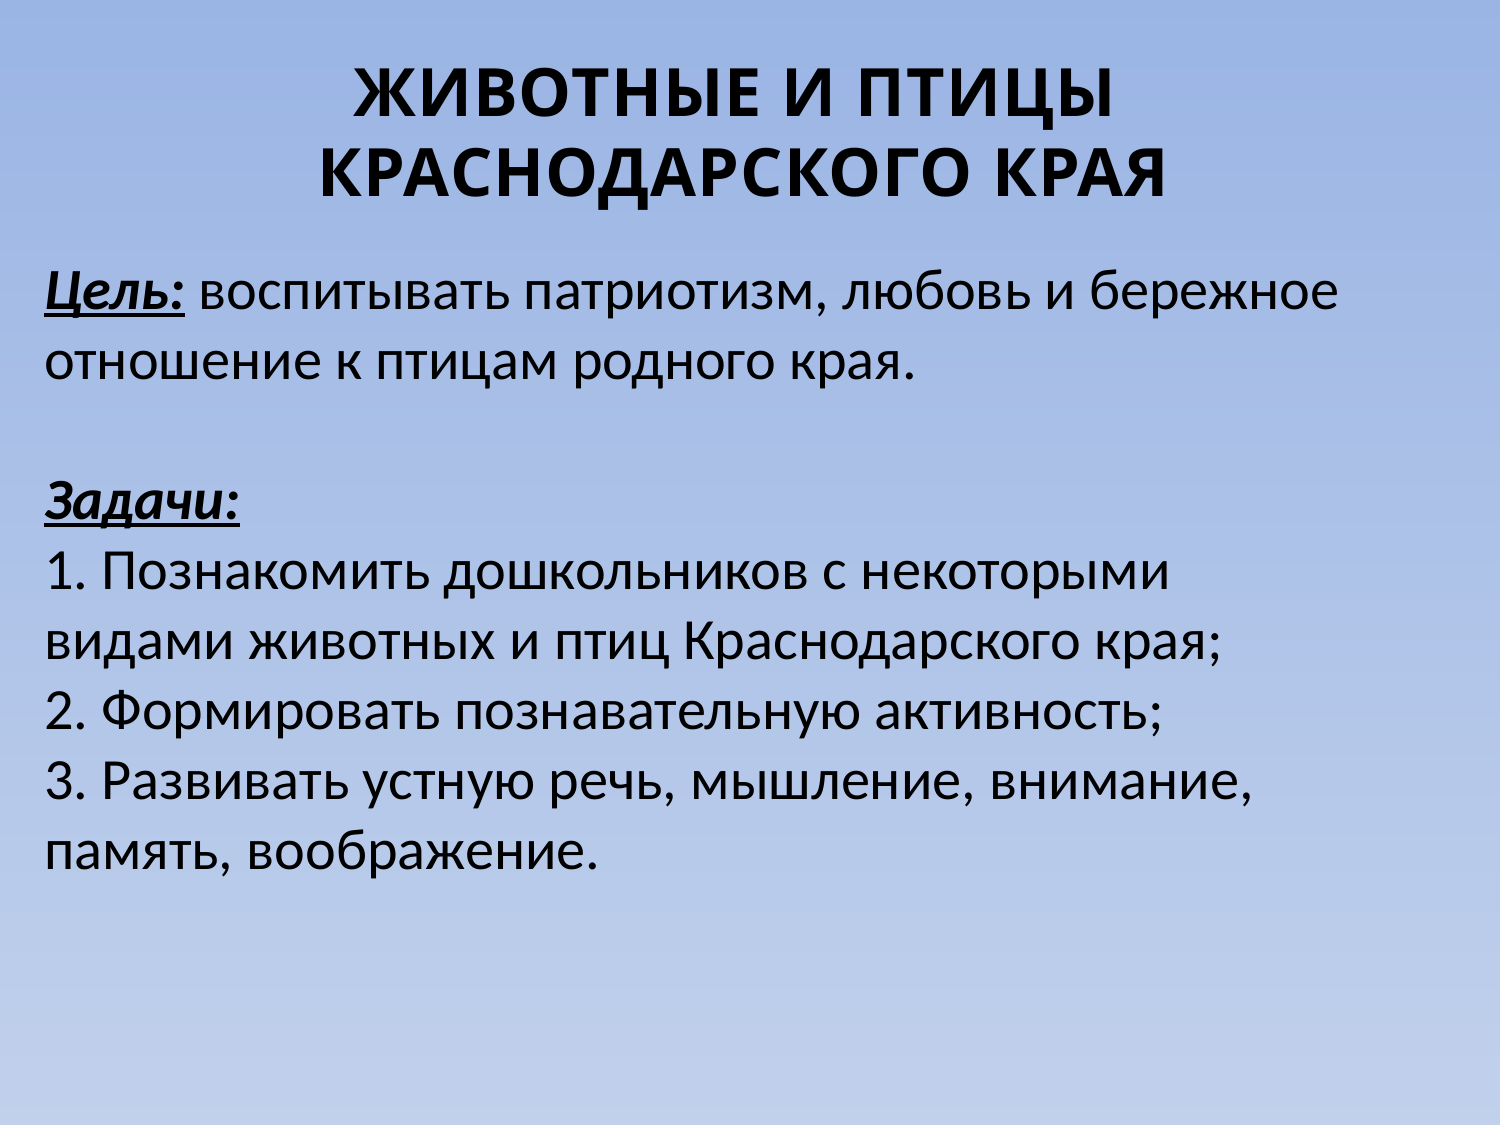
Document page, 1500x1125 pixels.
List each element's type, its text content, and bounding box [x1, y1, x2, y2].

text_box ЖИВОТНЫЕ И ПТИЦЫ КРАСНОДАРСКОГО КРАЯ [88, 42, 1400, 218]
text_box Цель: воспитывать патриотизм, любовь и бережное отношение к птицам родного края. Задачи: 1. Познакомить дошкольников с некоторыми видами животных и птиц Краснодарского края; 2. Формировать познавательную активность; 3. Развивать устную речь, мышление, внимание, память, воображение. [29, 243, 1471, 889]
